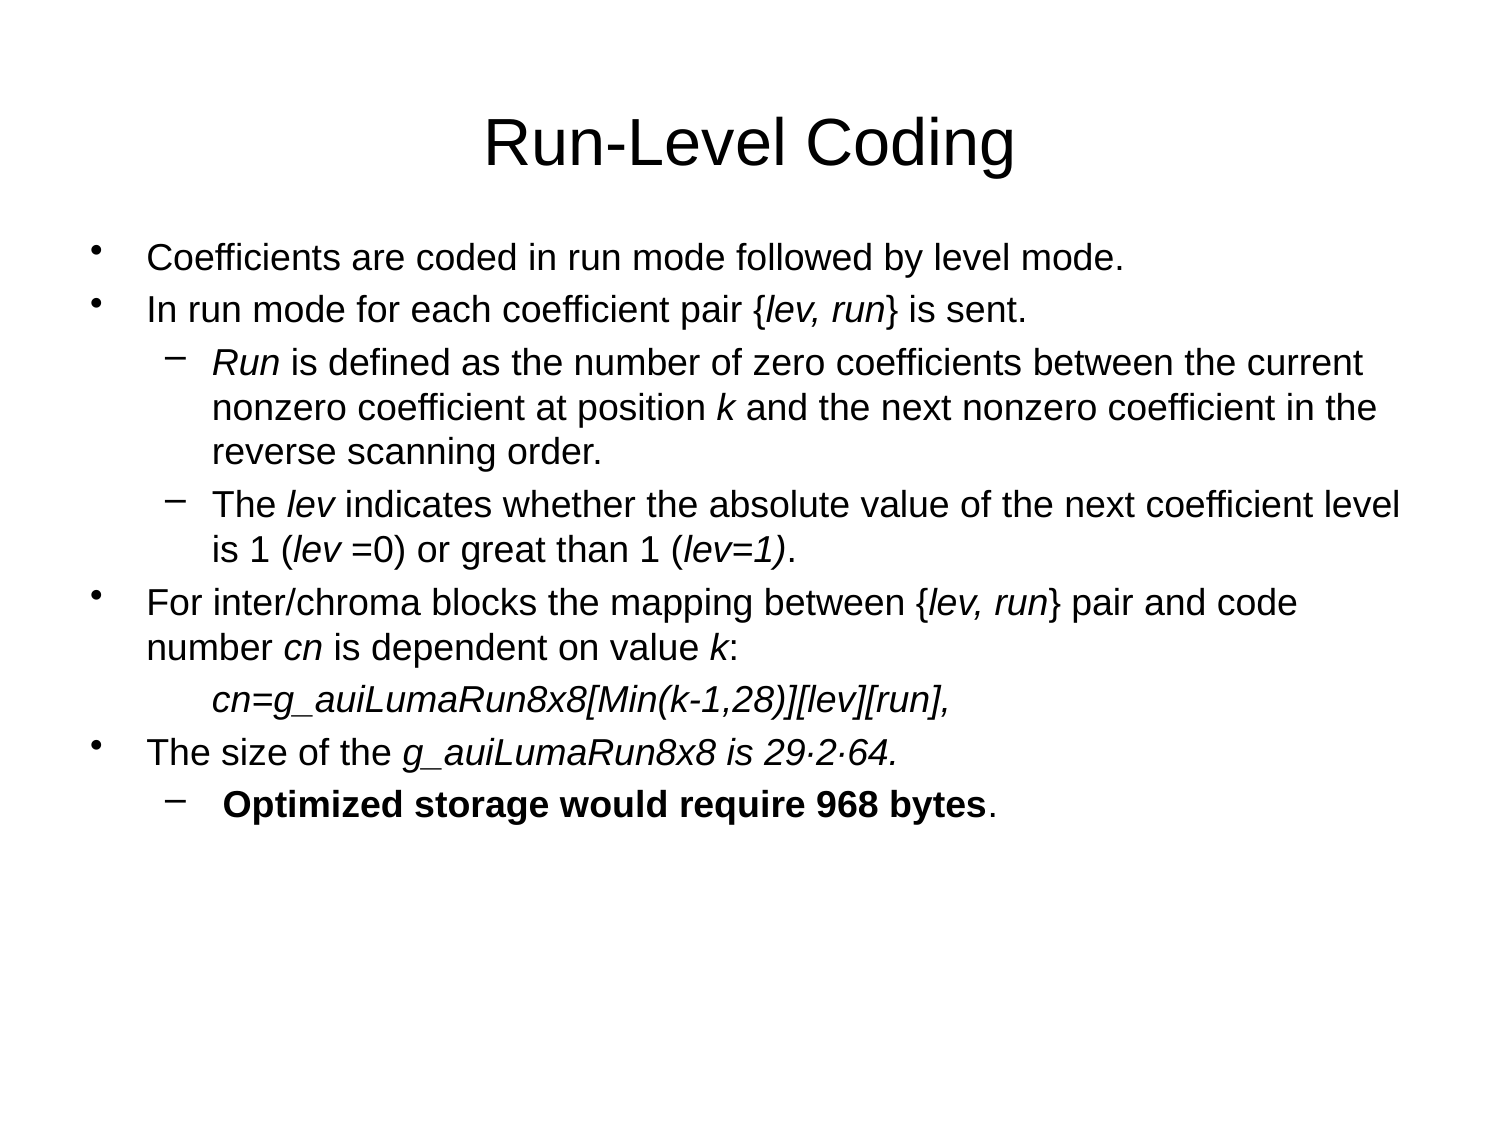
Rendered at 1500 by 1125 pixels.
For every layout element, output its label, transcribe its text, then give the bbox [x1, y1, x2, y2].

list Coefficients are coded in run mode followed by level mode. In run mode for each coefficient pair {lev, run} is sent. Run is defined as the number of zero coefficients between the current nonzero coefficient at position k and the next nonzero coefficient in the reverse scanning order. The lev indicates whether the absolute value of the next coefficient level is 1 (lev =0) or great than 1 (lev=1). For inter/chroma blocks the mapping between {lev, run} pair and code number cn is dependent on value k: cn=g_auiLumaRun8x8[Min(k-1,28)][lev][run], The size of the g_auiLumaRun8x8 is 29∙2∙64. Optimized storage would require 968 bytes. [74, 224, 1426, 968]
title Run-Level Coding [74, 44, 1426, 224]
